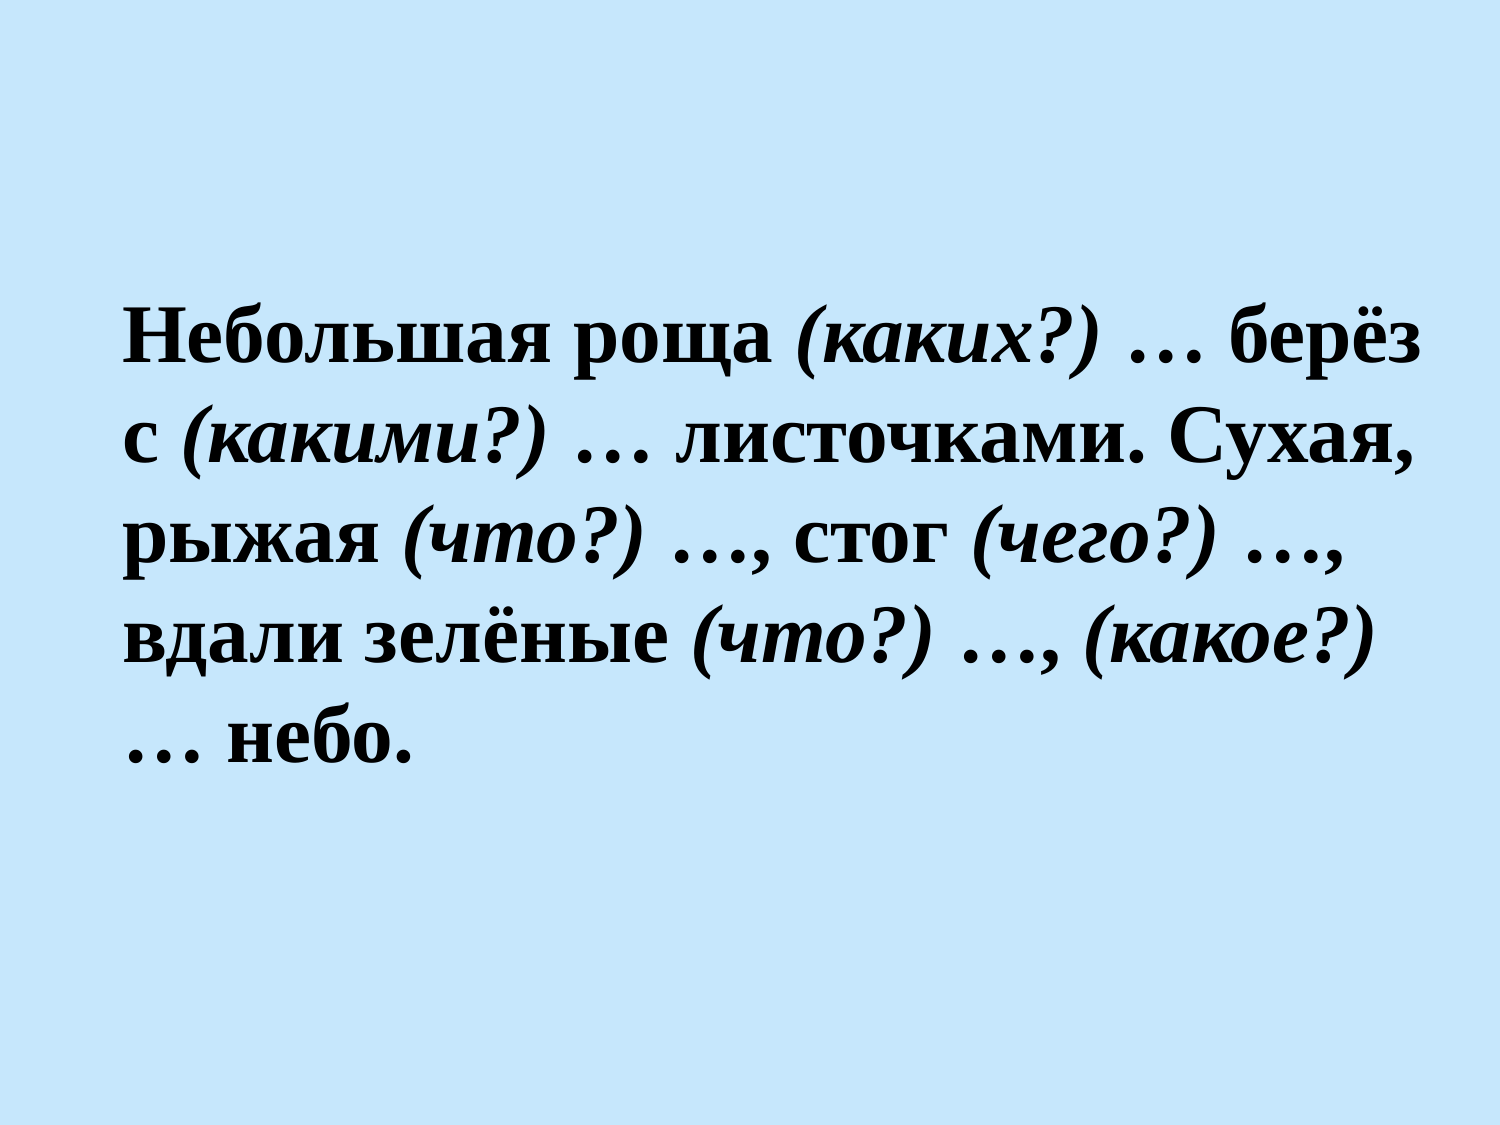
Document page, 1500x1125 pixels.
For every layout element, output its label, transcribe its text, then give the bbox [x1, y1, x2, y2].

text_box Небольшая роща (каких?) … берёз с (какими?) … листочками. Сухая, рыжая (что?) …, стог (чего?) …, вдали зелёные (что?) …, (какое?) … небо. [107, 271, 1438, 787]
